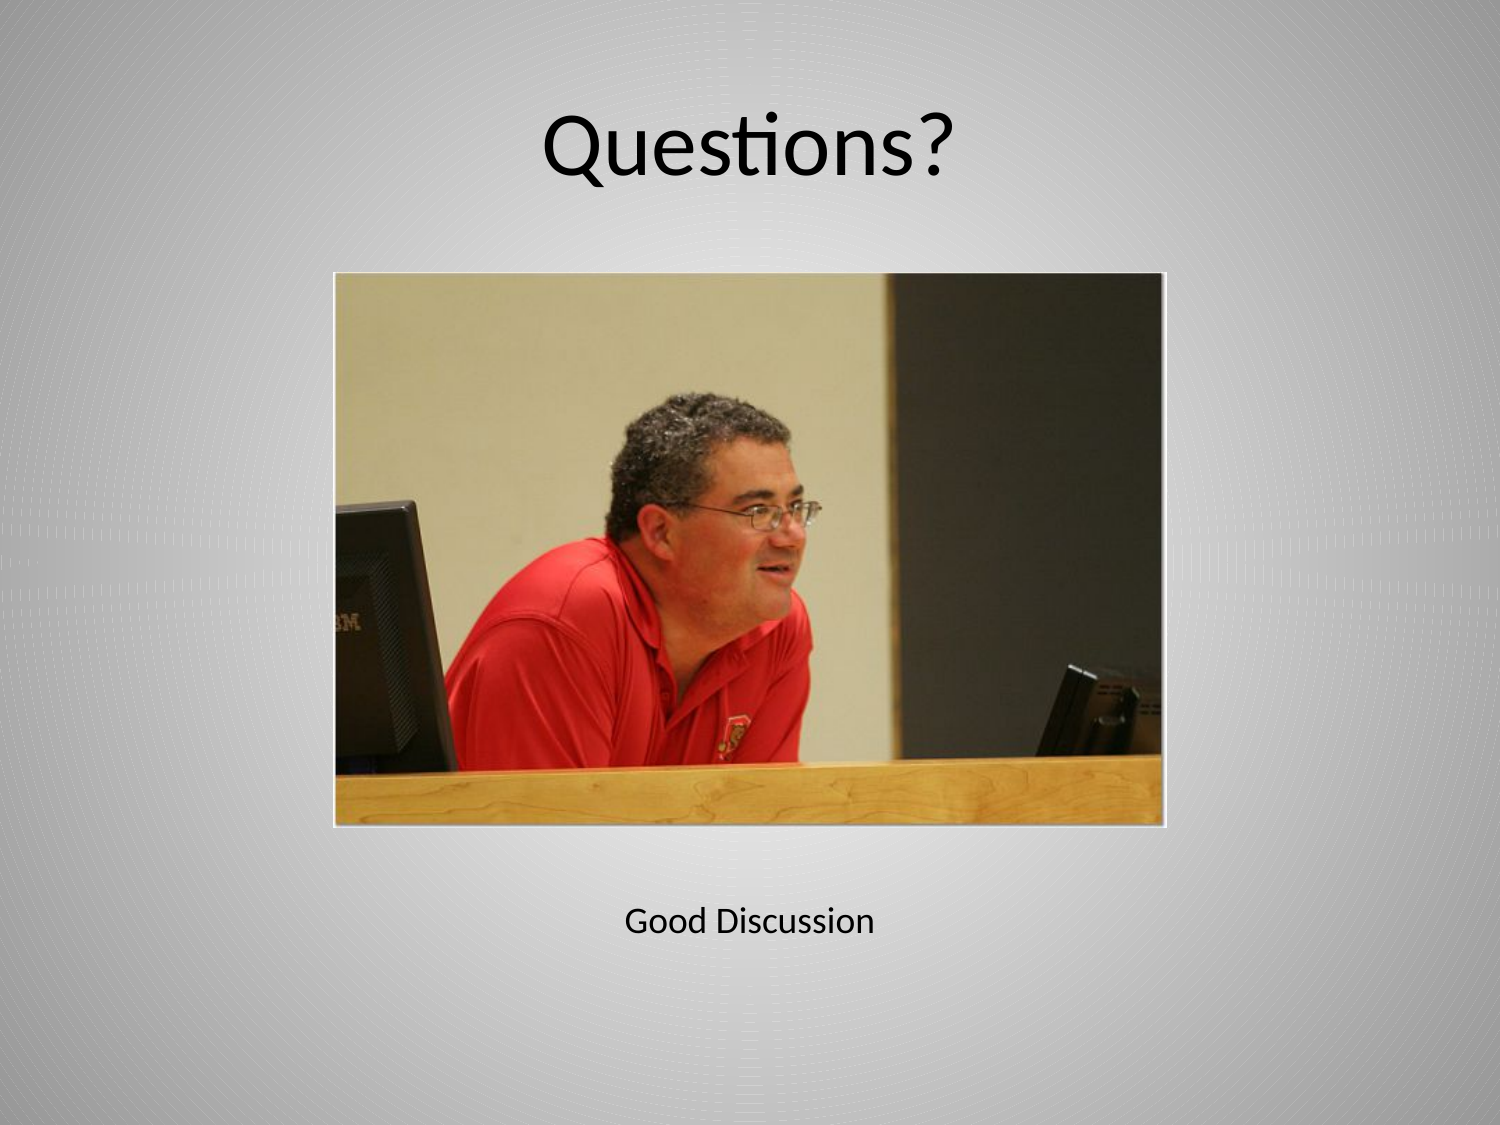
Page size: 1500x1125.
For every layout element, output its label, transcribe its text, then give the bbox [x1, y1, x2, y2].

title Questions? [75, 45, 1425, 233]
picture [333, 272, 1167, 828]
text_box Good Discussion [438, 888, 1062, 949]
